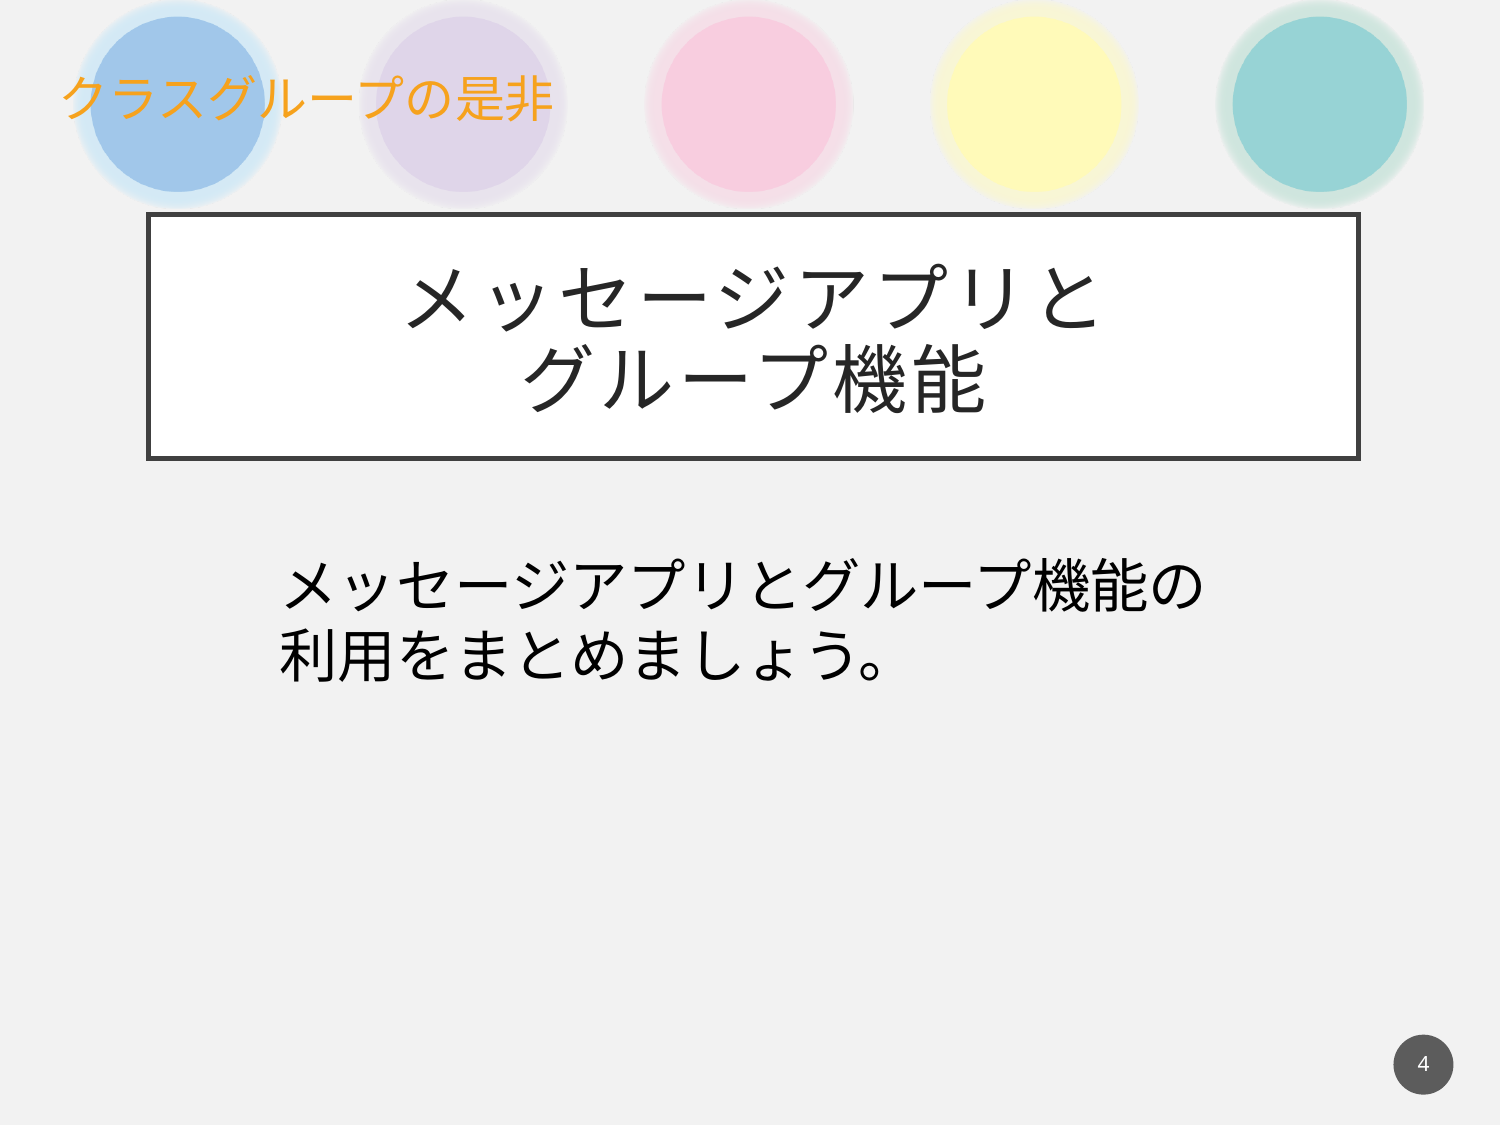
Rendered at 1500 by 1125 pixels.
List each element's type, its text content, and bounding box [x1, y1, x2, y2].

text_box メッセージアプリとグループ機能の利用をまとめましょう。 [264, 541, 1255, 697]
slide_number 4 [1393, 1034, 1454, 1095]
picture [73, 88, 96, 114]
text_box メッセージアプリと グループ機能 [148, 214, 1359, 459]
picture [73, 0, 1424, 209]
